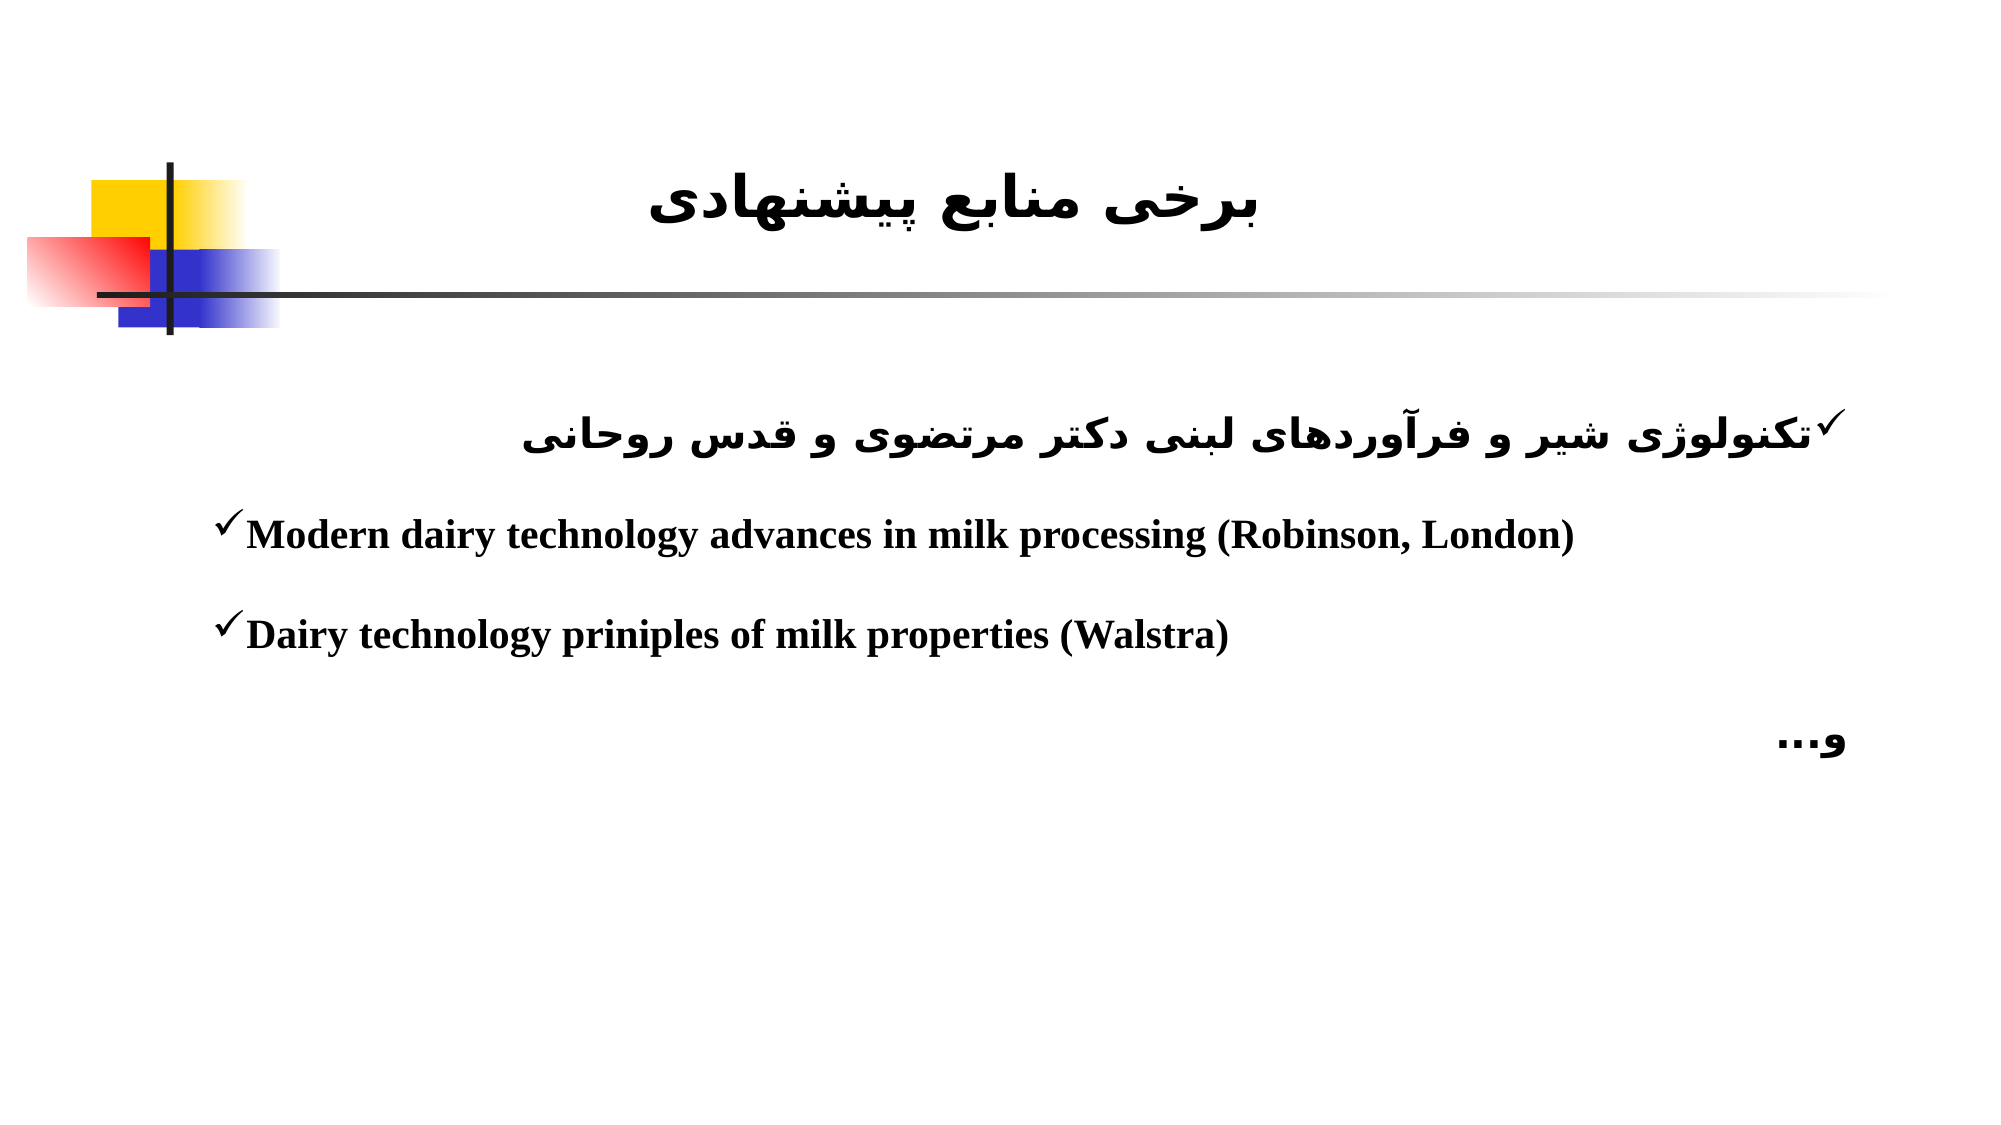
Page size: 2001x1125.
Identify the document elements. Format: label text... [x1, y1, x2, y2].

text_box تکنولوژی شیر و فرآوردهای لبنی دکتر مرتضوی و قدس روحانی Modern dairy technology advances in milk processing (Robinson, London) Dairy technology priniples of milk properties (Walstra) و... [197, 399, 1864, 815]
title برخی منابع پیشنهادی [0, 34, 1278, 237]
